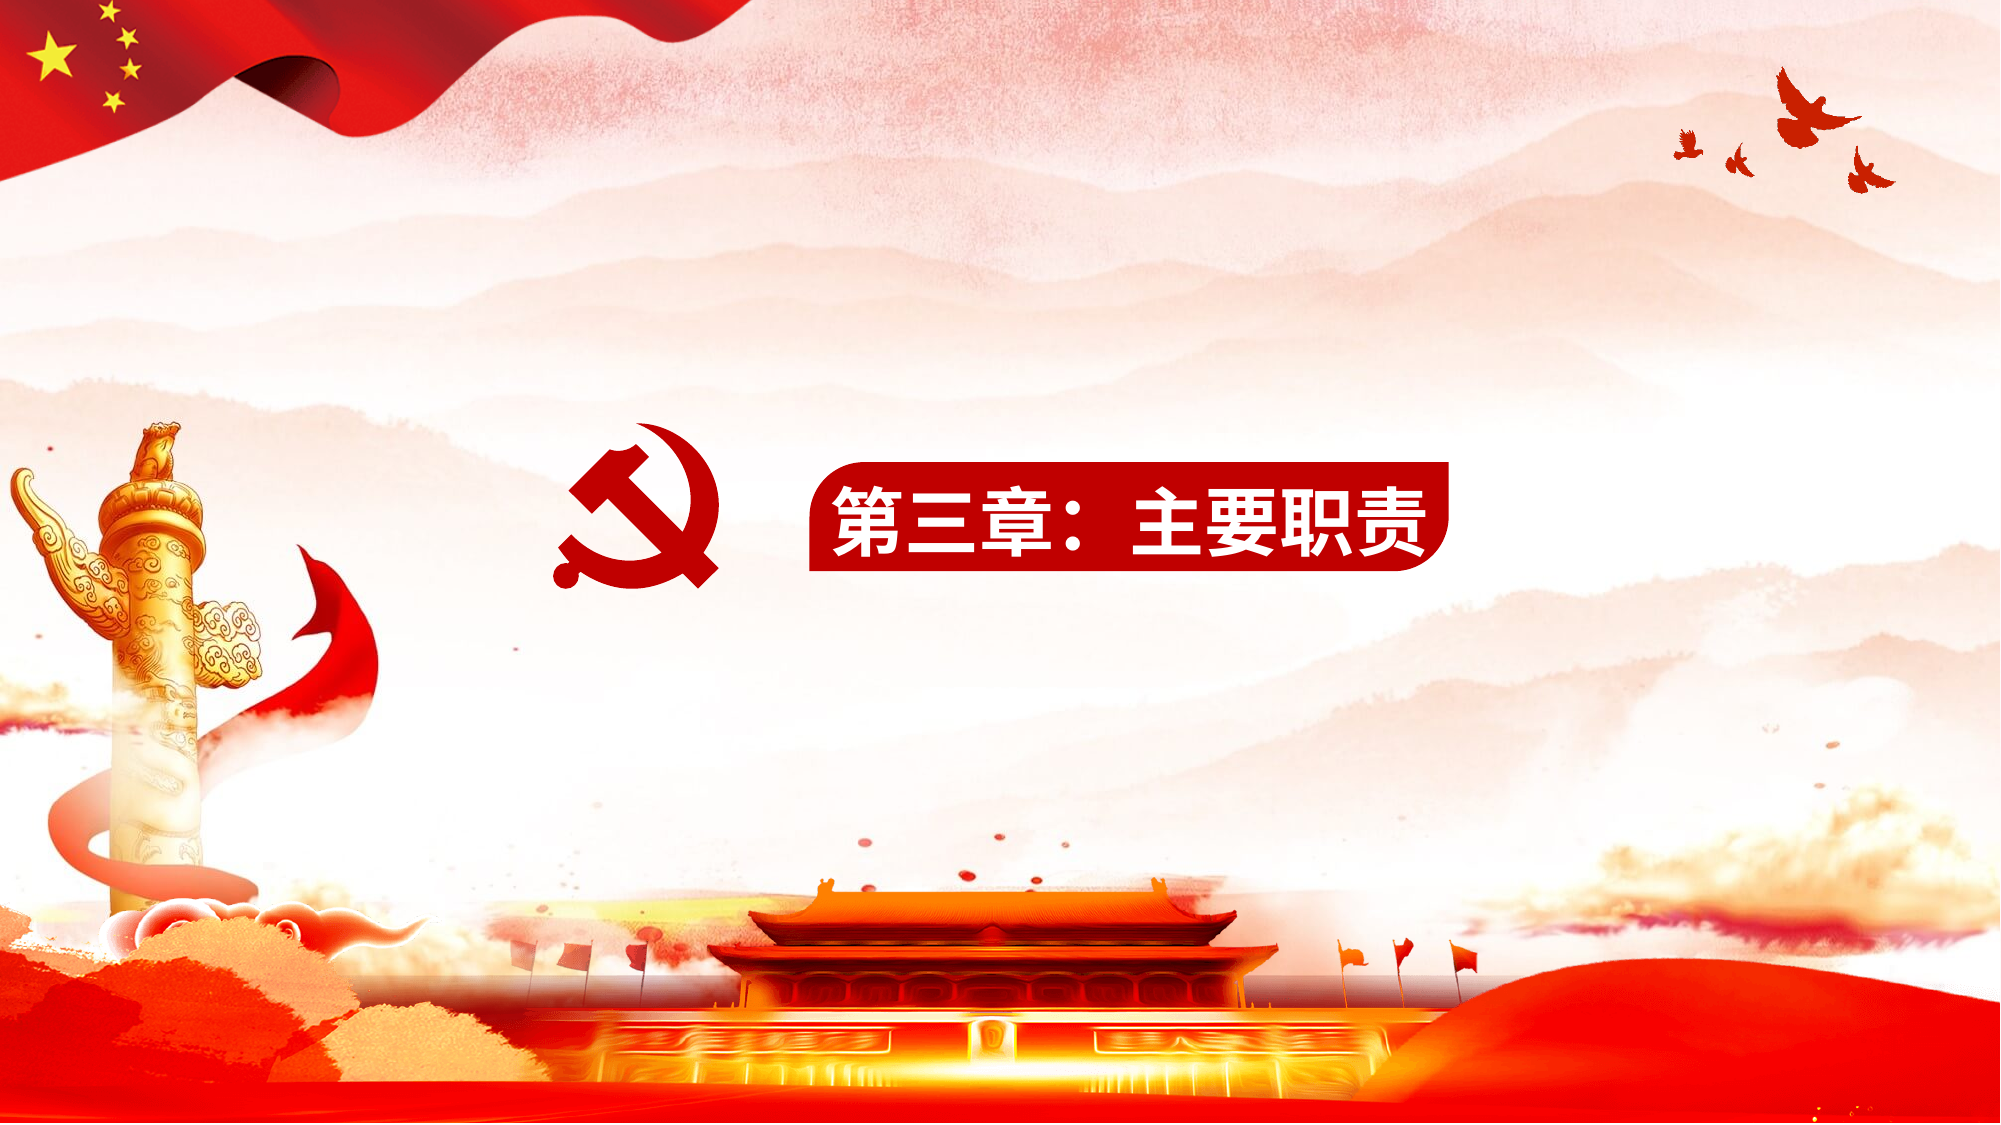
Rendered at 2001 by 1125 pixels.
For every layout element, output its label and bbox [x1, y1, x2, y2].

text_box [792, 446, 1467, 596]
picture [0, 0, 2001, 1125]
